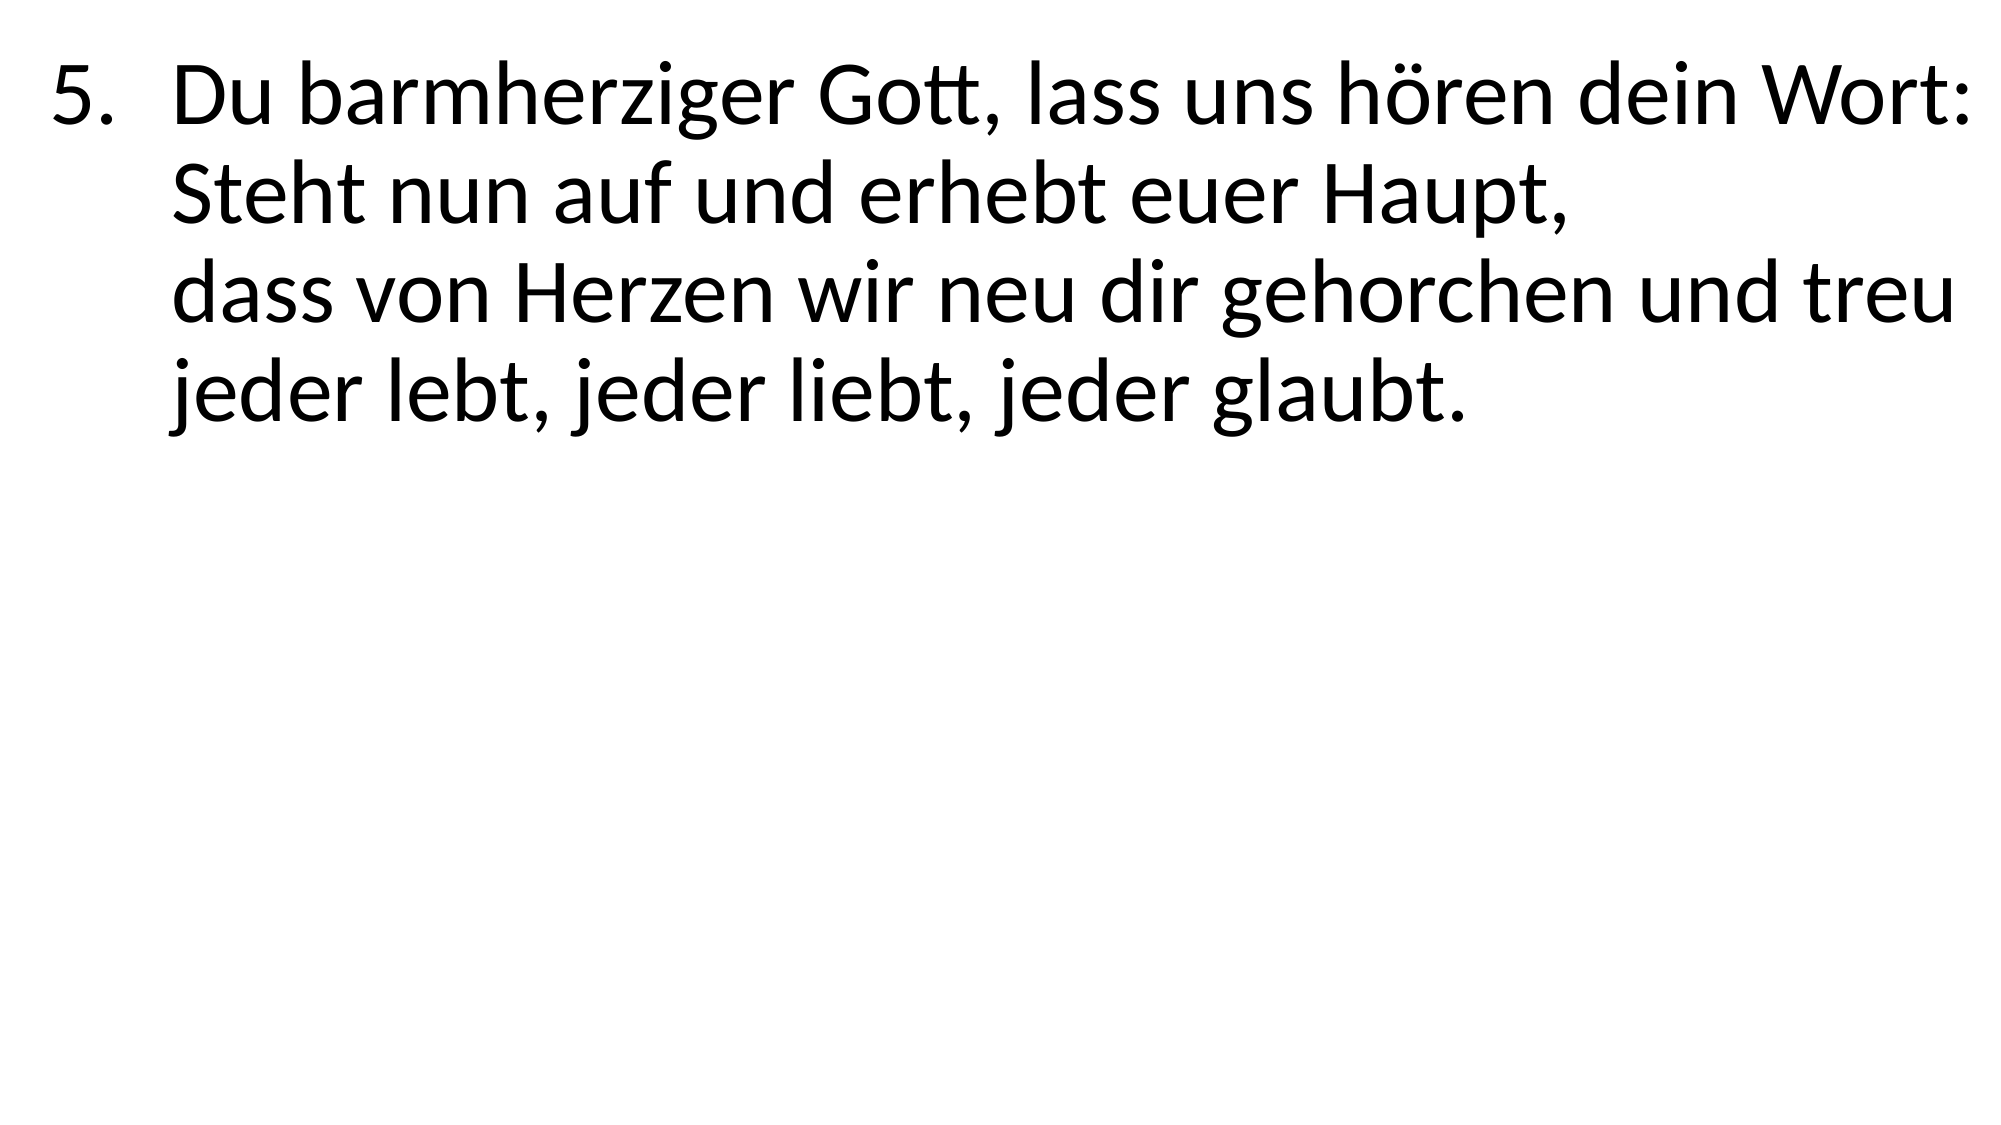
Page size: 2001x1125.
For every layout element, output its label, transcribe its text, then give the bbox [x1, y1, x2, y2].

list Du barmherziger Gott, lass uns hören dein Wort: Steht nun auf und erhebt euer Haupt, dass von Herzen wir neu dir gehorchen und treu jeder lebt, jeder liebt, jeder glaubt. [34, 37, 2000, 1125]
